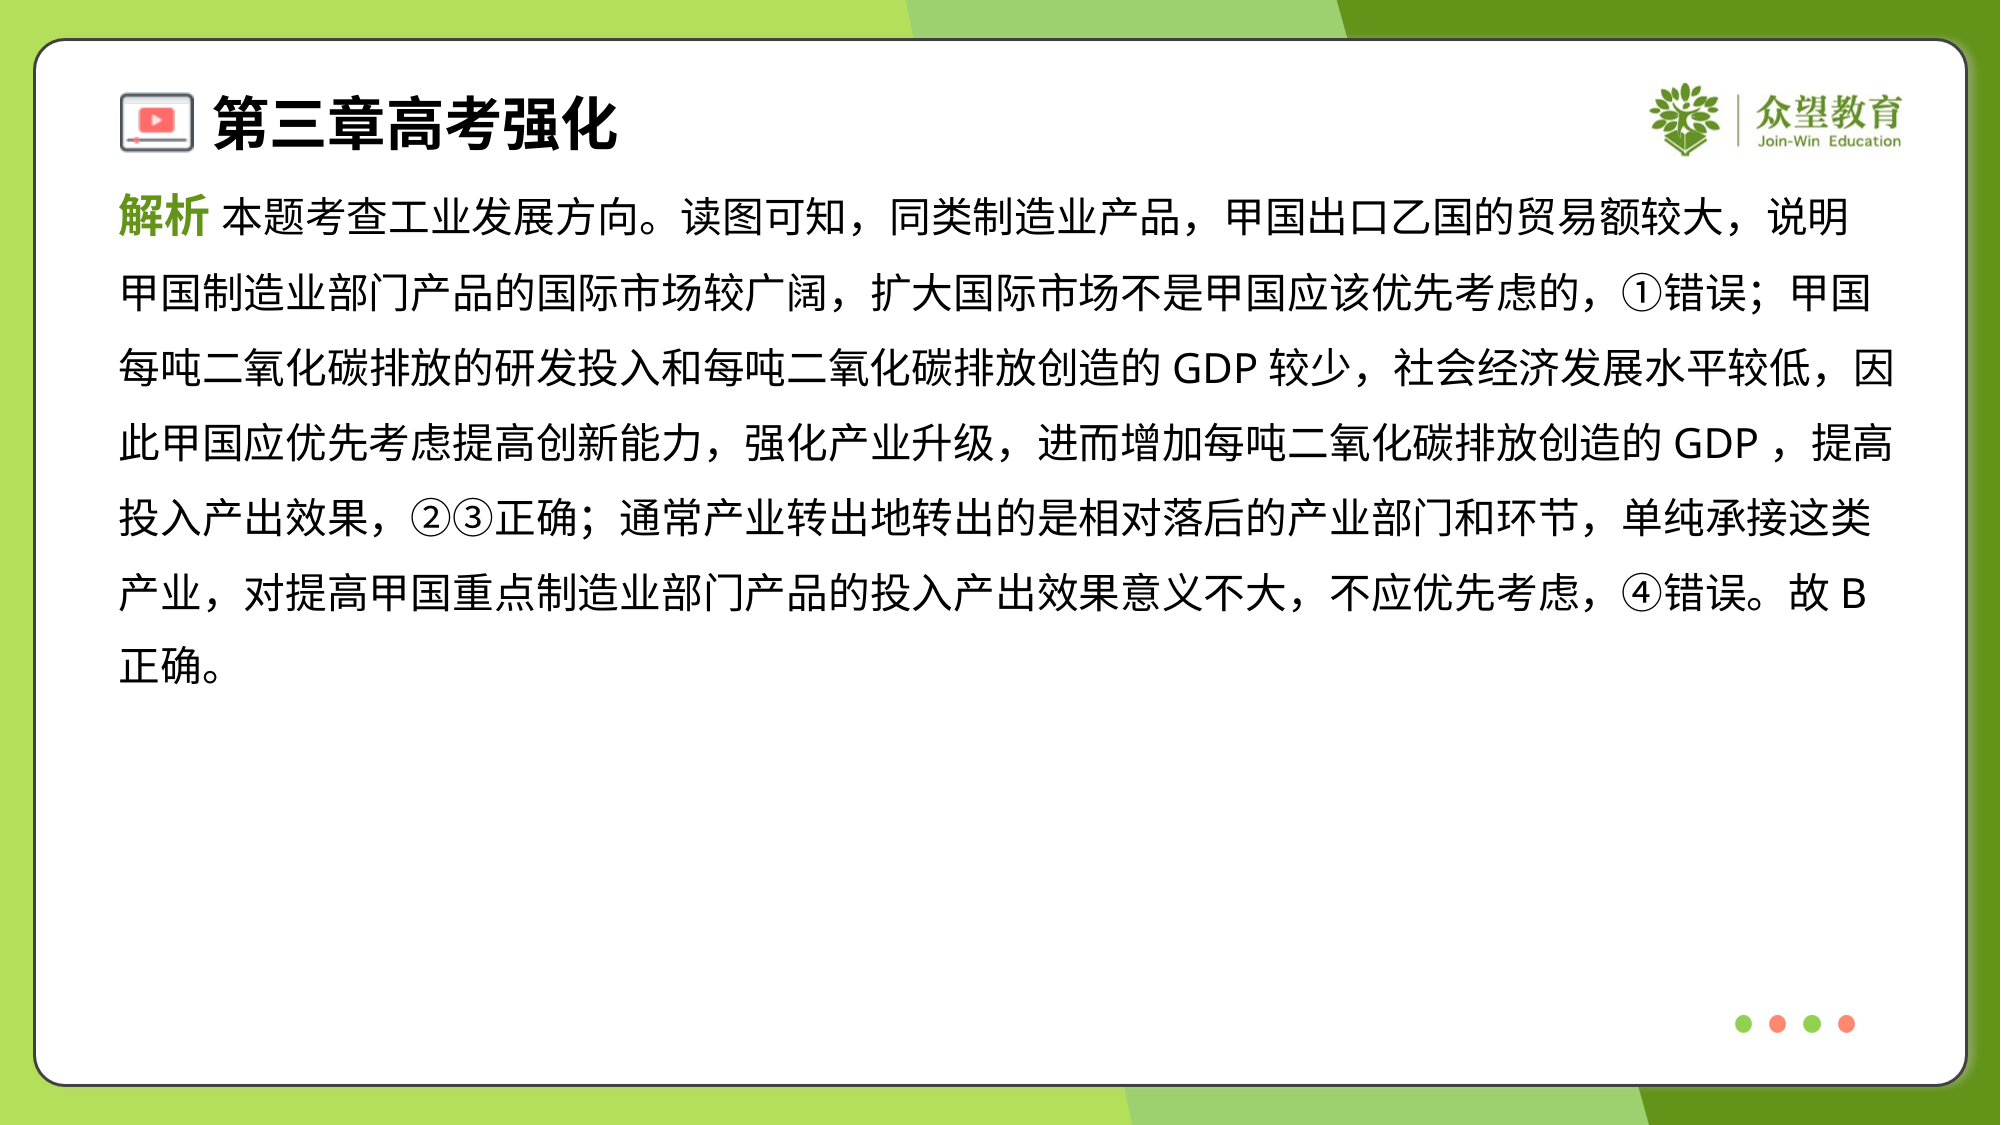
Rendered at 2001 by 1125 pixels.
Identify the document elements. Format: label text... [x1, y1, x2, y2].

text_box 解析 本题考查工业发展方向。读图可知，同类制造业产品，甲国出口乙国的贸易额较大，说明 甲国制造业部门产品的国际市场较广阔，扩大国际市场不是甲国应该优先考虑的，①错误；甲国 每吨二氧化碳排放的研发投入和每吨二氧化碳排放创造的GDP较少，社会经济发展水平较低，因 此甲国应优先考虑提高创新能力，强化产业升级，进而增加每吨二氧化碳排放创造的GDP，提高 投入产出效果，②③正确；通常产业转出地转出的是相对落后的产业部门和环节，单纯承接这类 产业，对提高甲国重点制造业部门产品的投入产出效果意义不大，不应优先考虑，④错误。故B 正确。 [118, 164, 1883, 683]
picture [0, 0, 2000, 1125]
